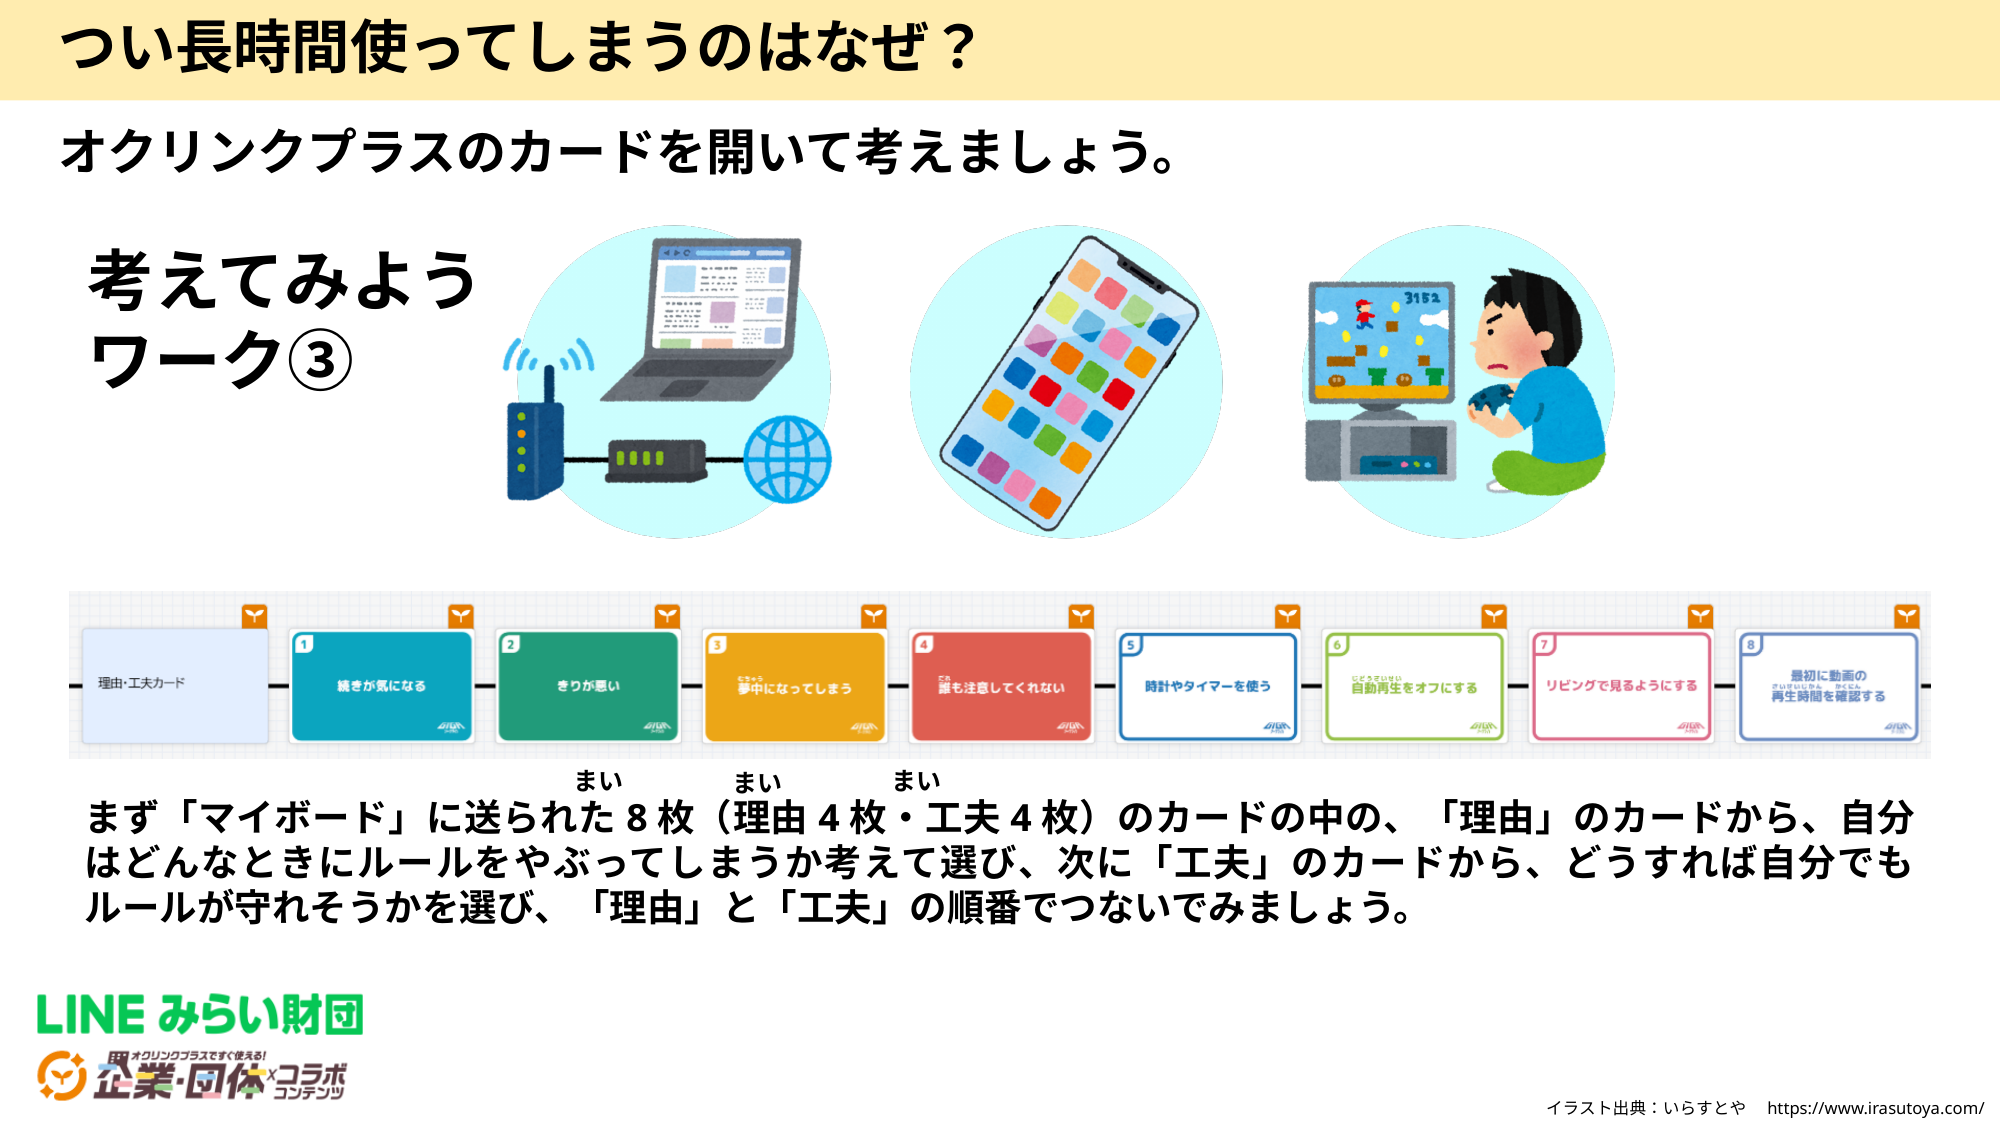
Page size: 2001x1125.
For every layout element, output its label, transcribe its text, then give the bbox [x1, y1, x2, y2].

text_box まず「マイボード」に送られた8枚（理由4枚・工夫4枚）のカードの中の、「理由」のカードから、自分はどんなときにルールをやぶってしまうか考えて選び、次に「工夫」のカードから、どうすれば自分でもルールが守れそうかを選び、「理由」と「工夫」の順番でつないでみましょう。 [69, 786, 1931, 936]
text_box まい [869, 759, 963, 804]
text_box オクリンクプラスのカードを開いて考えましょう。 [43, 112, 2000, 188]
picture [69, 591, 1931, 759]
text_box まい [711, 760, 804, 805]
picture [24, 984, 371, 1107]
text_box 考えてみよう ワーク③ [72, 231, 489, 407]
picture [489, 216, 1620, 541]
text_box つい長時間使ってしまうのはなぜ？ [0, 0, 2000, 101]
text_box まい [552, 759, 646, 804]
text_box イラスト出典：いらすとや https://www.irasutoya.com/ [1301, 1090, 2000, 1125]
